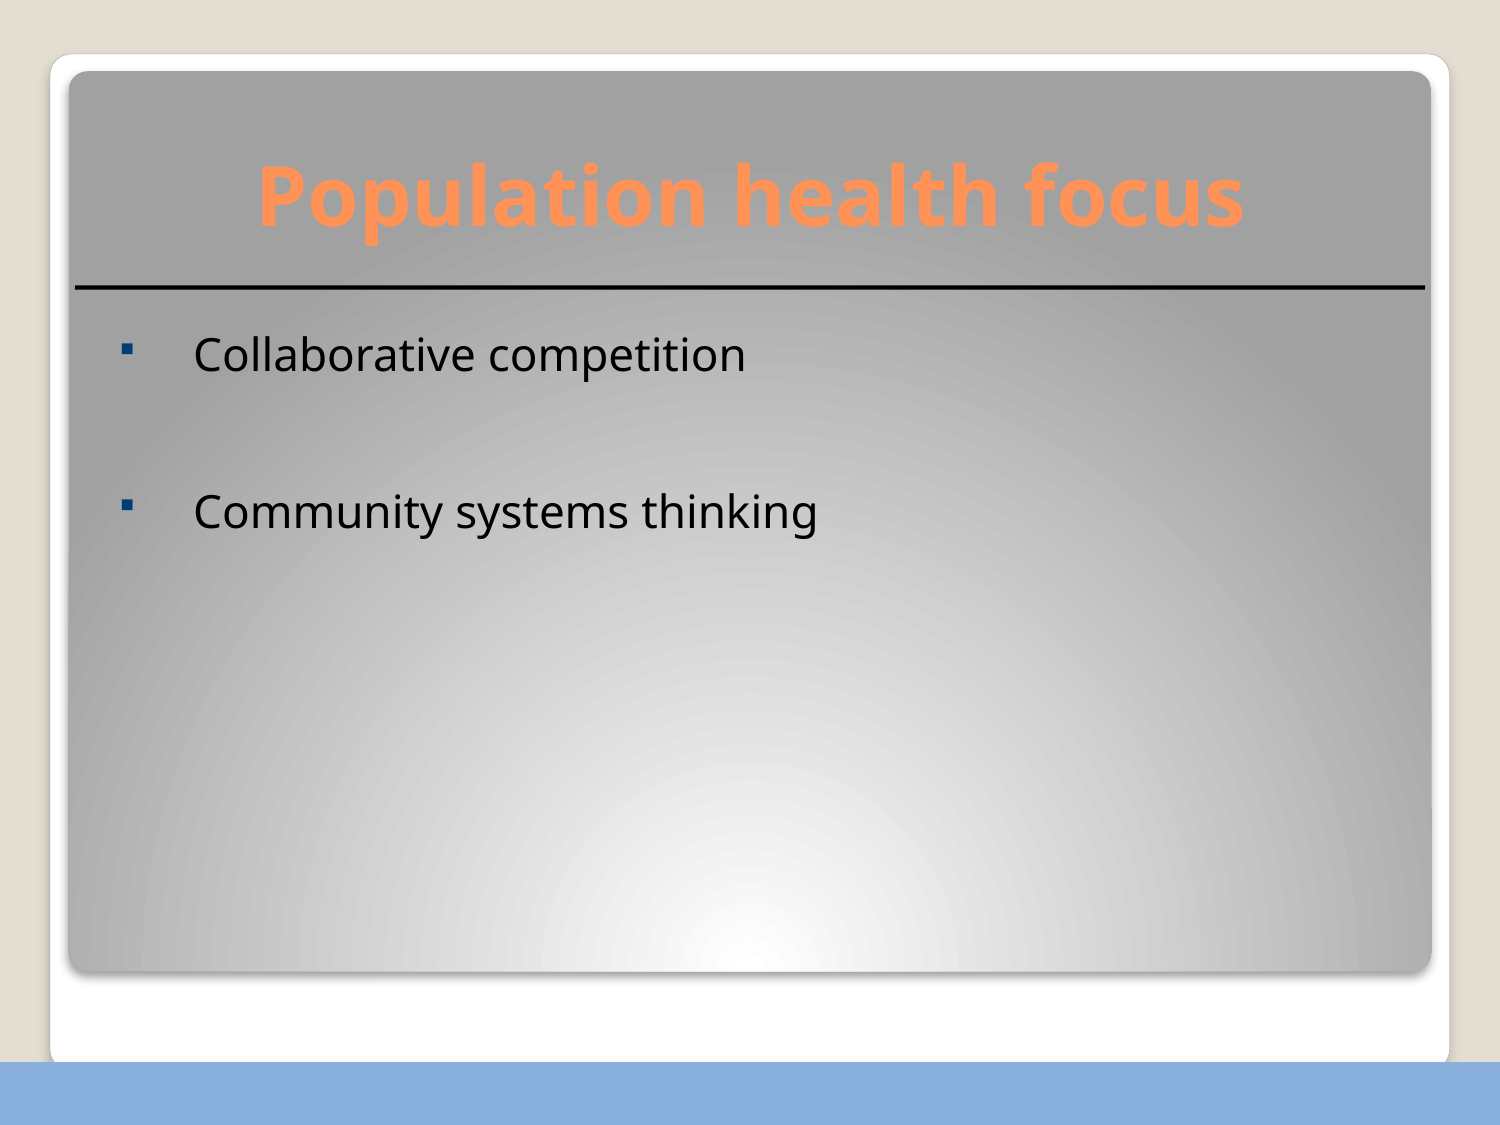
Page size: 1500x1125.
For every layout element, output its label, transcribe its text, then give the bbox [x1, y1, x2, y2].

list Population health focus Collaborative competition Community systems thinking [50, 128, 1438, 850]
picture [0, 1062, 1500, 1125]
